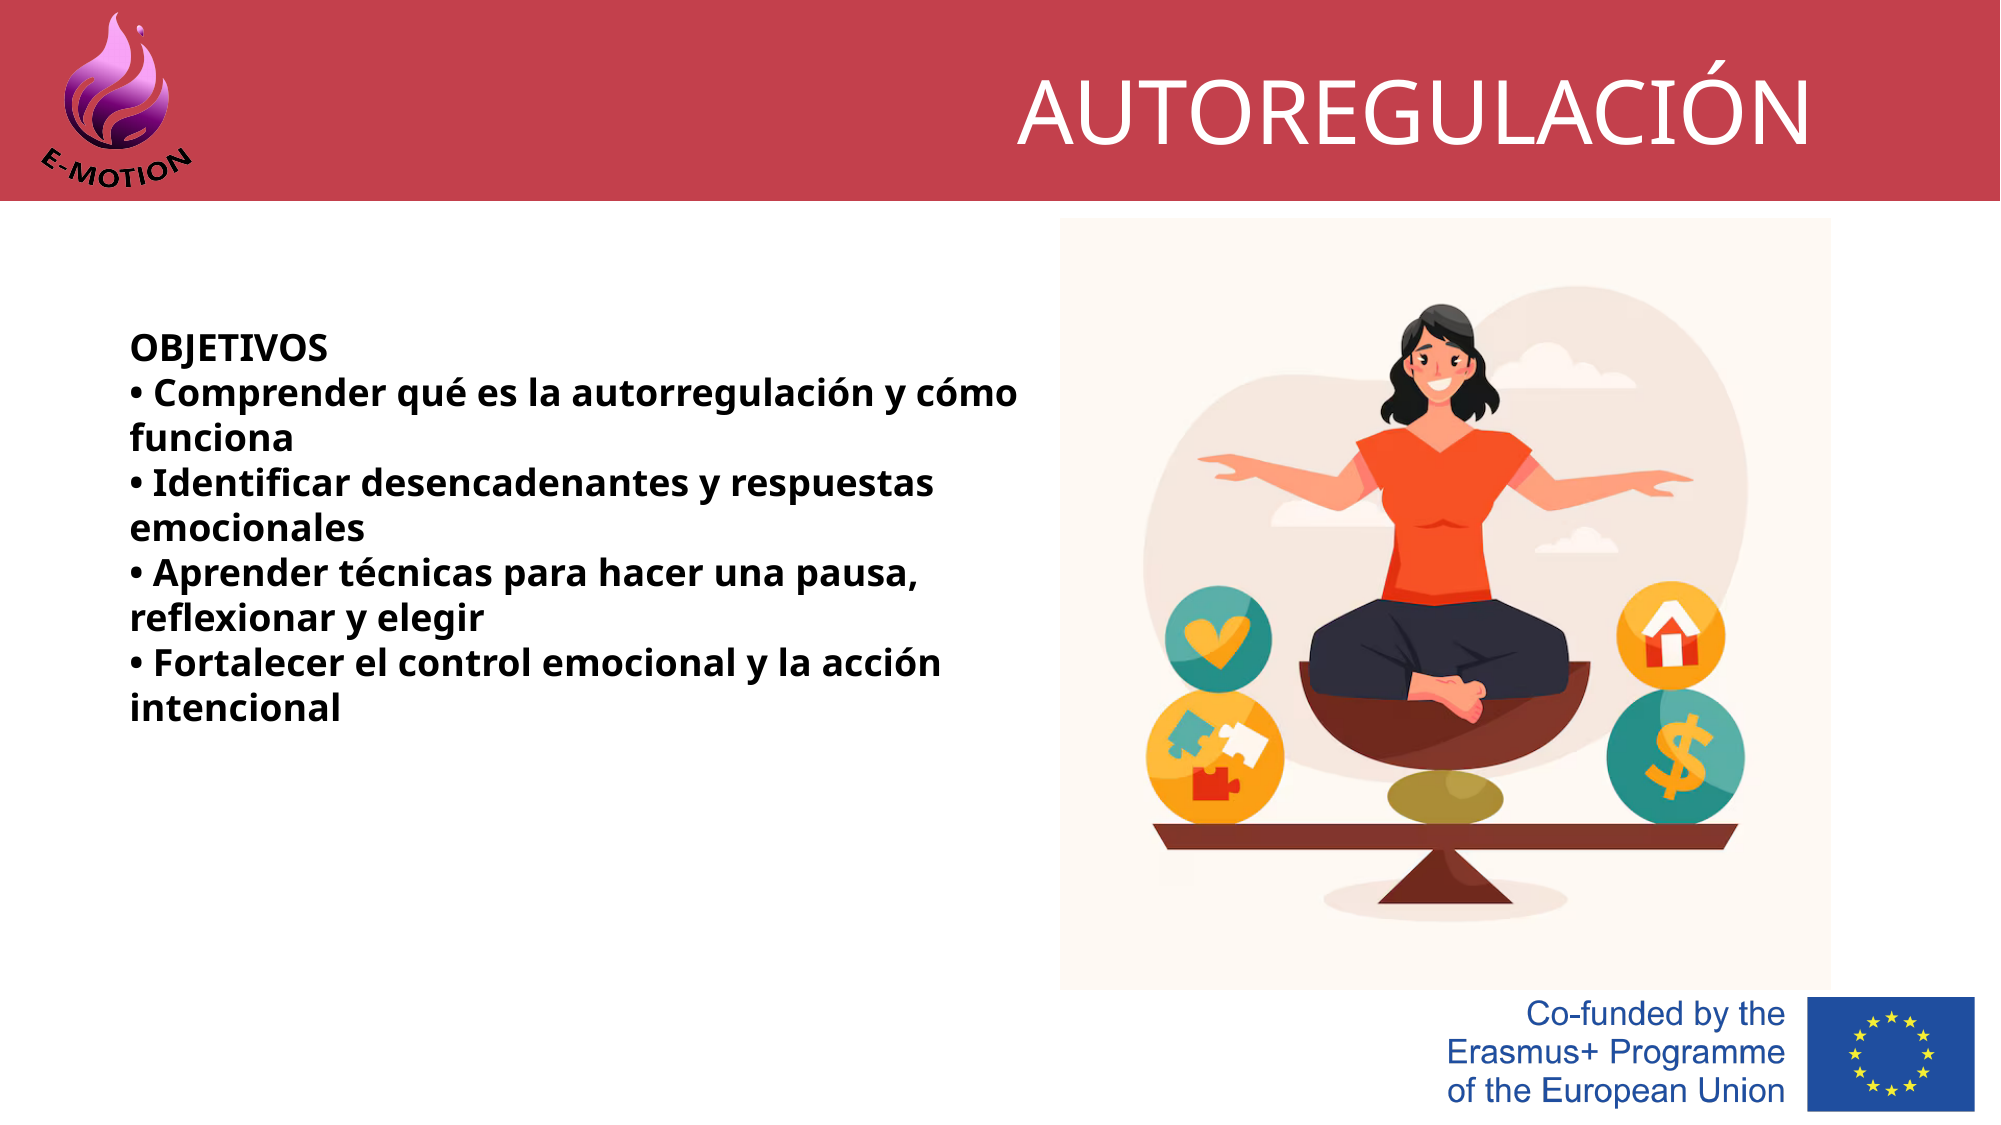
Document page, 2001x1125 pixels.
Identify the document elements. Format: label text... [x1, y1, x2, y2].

picture [0, 0, 253, 247]
text_box OBJETIVOS • Comprender qué es la autorregulación y cómo funciona • Identificar desencadenantes y respuestas emocionales • Aprender técnicas para hacer una pausa, reflexionar y elegir • Fortalecer el control emocional y la acción intencional [114, 316, 1059, 737]
text_box AUTOREGULACIÓN [572, 41, 1831, 316]
picture [1059, 218, 1832, 991]
